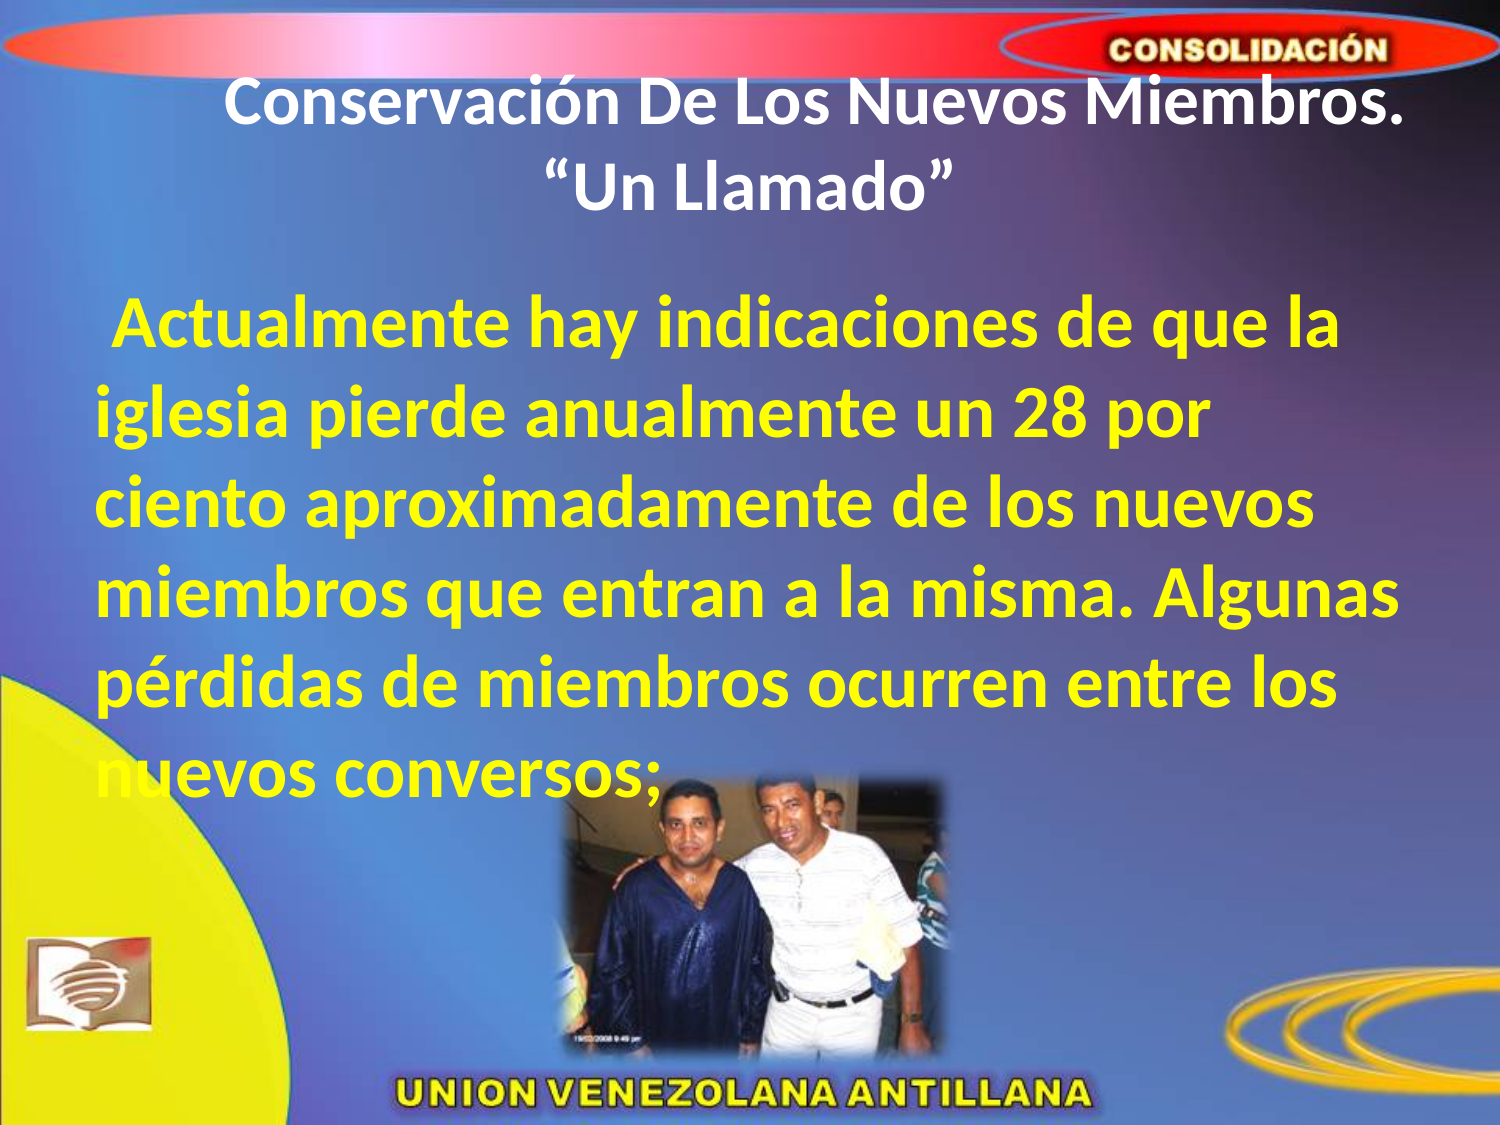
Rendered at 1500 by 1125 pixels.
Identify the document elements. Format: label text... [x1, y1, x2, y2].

title Conservación De Los Nuevos Miembros. “Un Llamado” [75, 45, 1425, 233]
list Actualmente hay indicaciones de que la iglesia pierde anualmente un 28 por ciento aproximadamente de los nuevos miembros que entran a la misma. Algunas pérdidas de miembros ocurren entre los nuevos conversos; [23, 265, 1418, 1008]
picture [0, 0, 1500, 1125]
